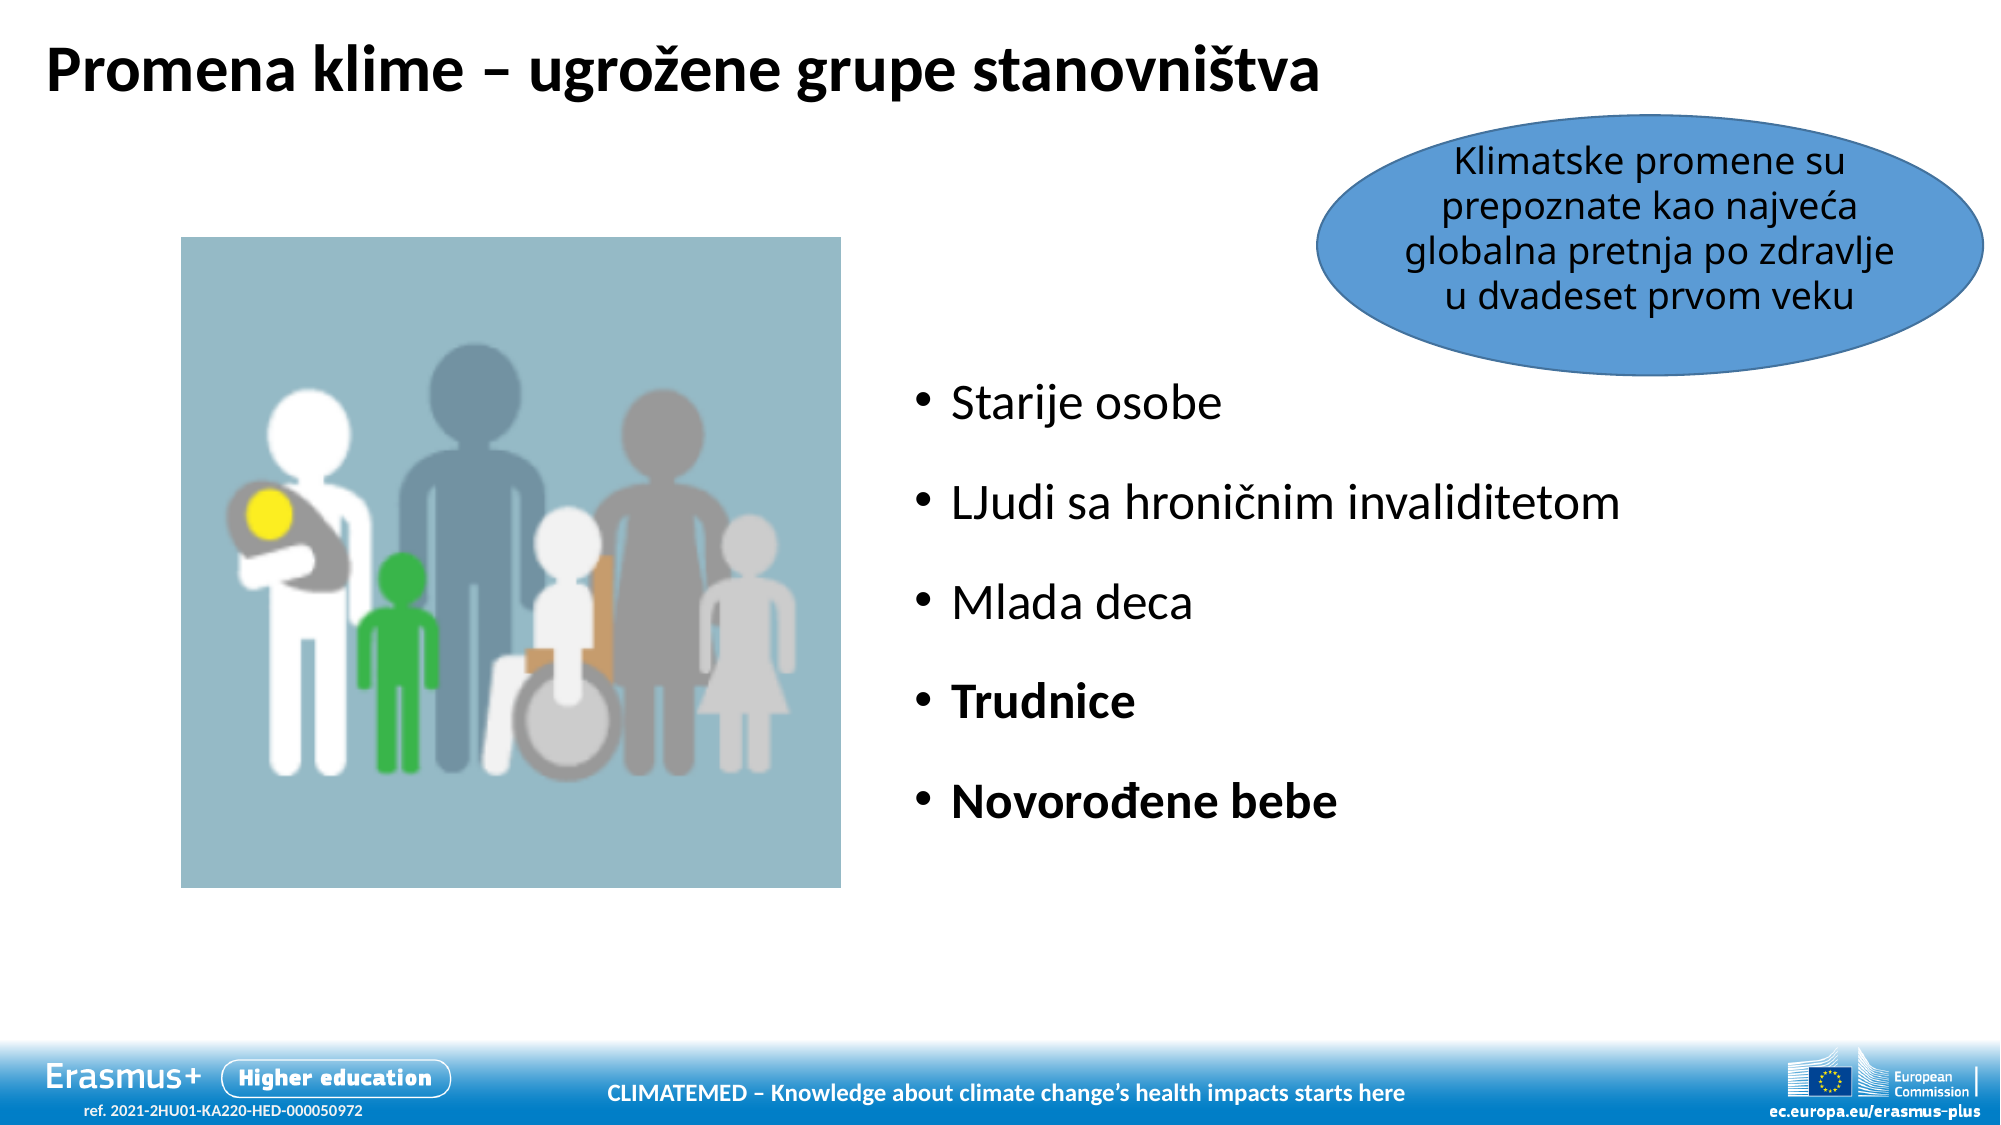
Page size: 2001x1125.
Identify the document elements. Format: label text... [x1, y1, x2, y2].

text_box [1384, 325, 1916, 354]
picture [0, 899, 2000, 1125]
list Starije osobe LJudi sa hroničnim invaliditetom Mlada deca Trudnice Novorođene bebe [899, 354, 1845, 838]
picture [181, 237, 841, 888]
text_box [1495, 116, 1805, 129]
text_box [1922, 168, 1985, 322]
text_box [1316, 169, 1378, 322]
title Promena klime – ugrožene grupe stanovništva [31, 25, 1984, 116]
text_box Klimatske promene su prepoznate kao najveća globalna pretnja po zdravlje u dvadeset prvom veku [1378, 129, 1922, 325]
